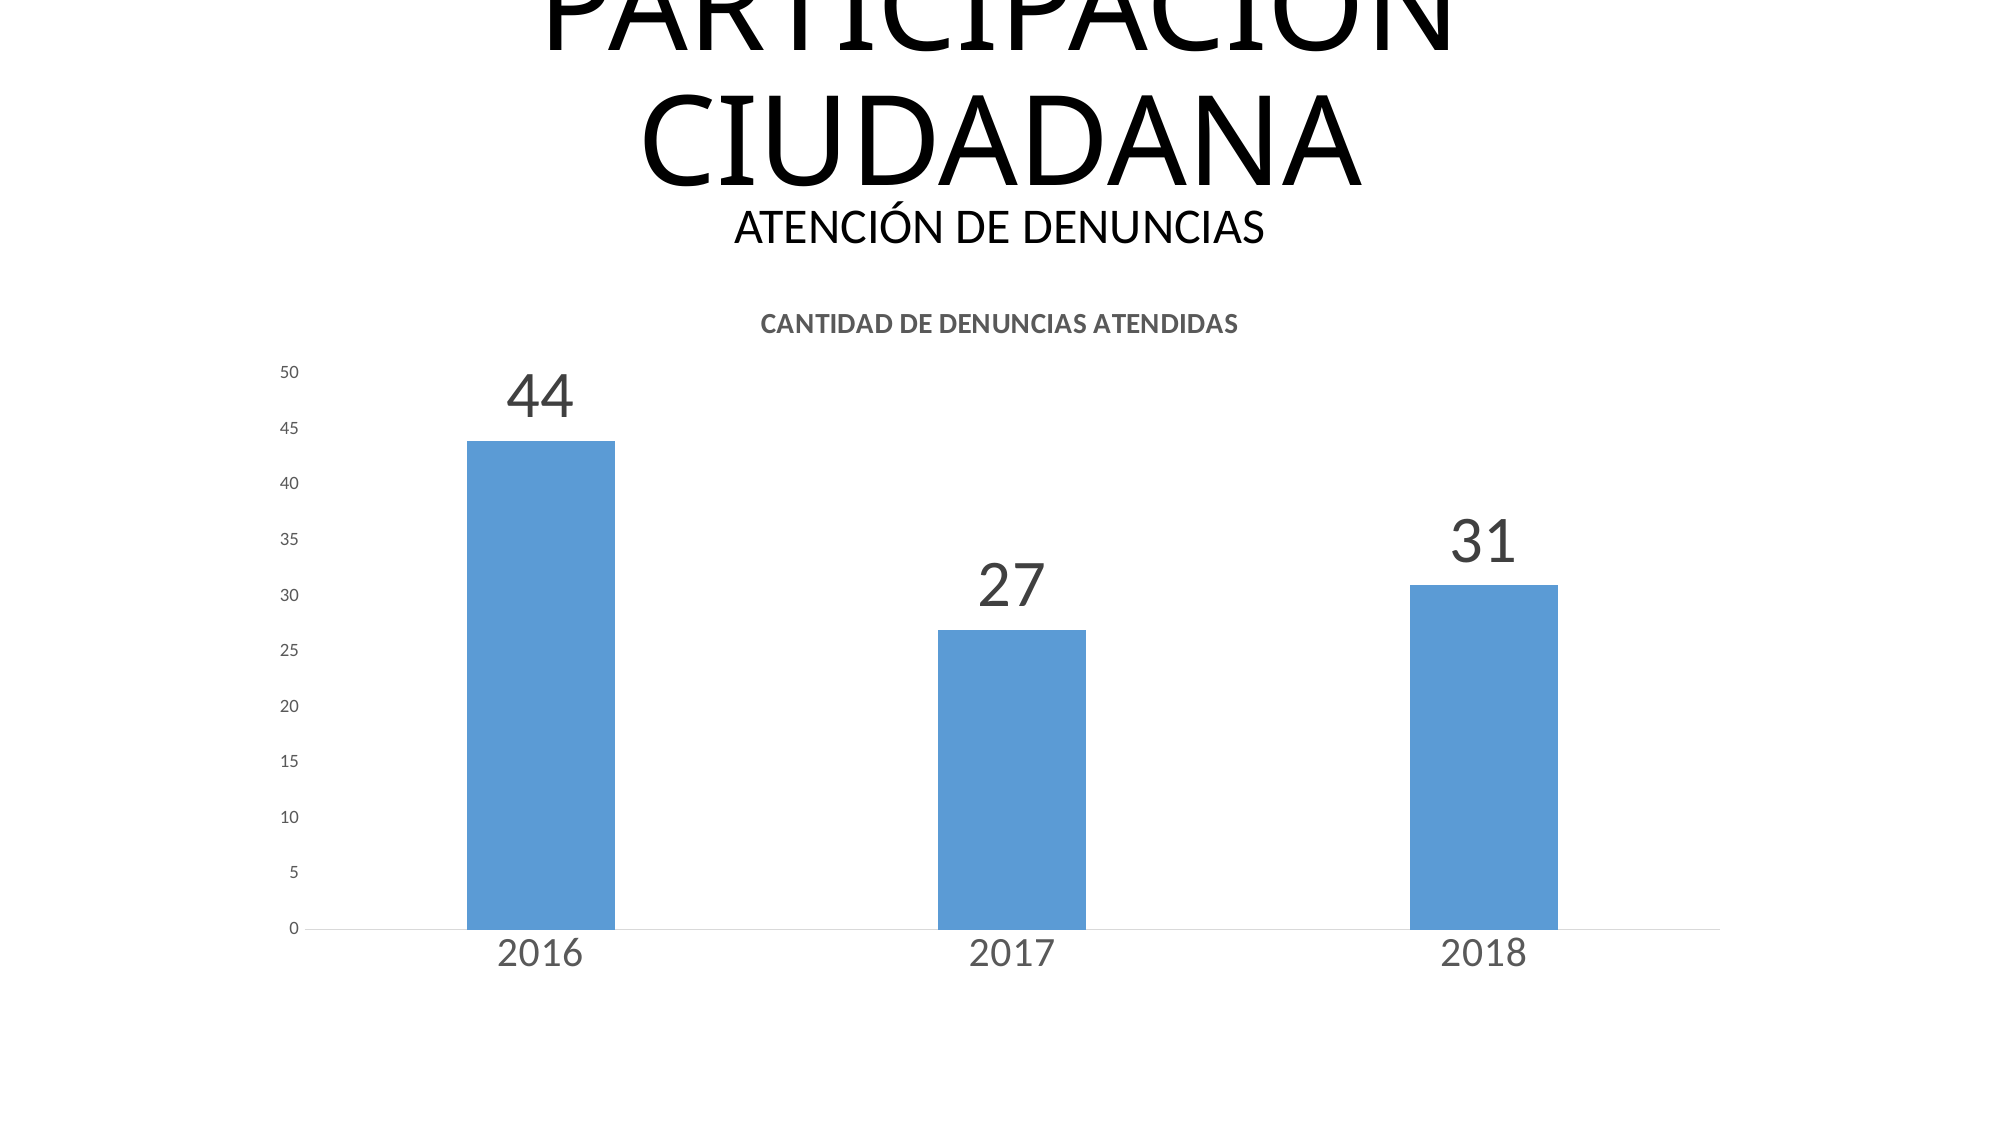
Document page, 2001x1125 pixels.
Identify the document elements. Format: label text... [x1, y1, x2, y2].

subtitle ATENCIÓN DE DENUNCIAS [249, 192, 1750, 281]
title PARTICIPACIÓN CIUDADANA [249, 46, 1750, 192]
chart [249, 281, 1750, 992]
